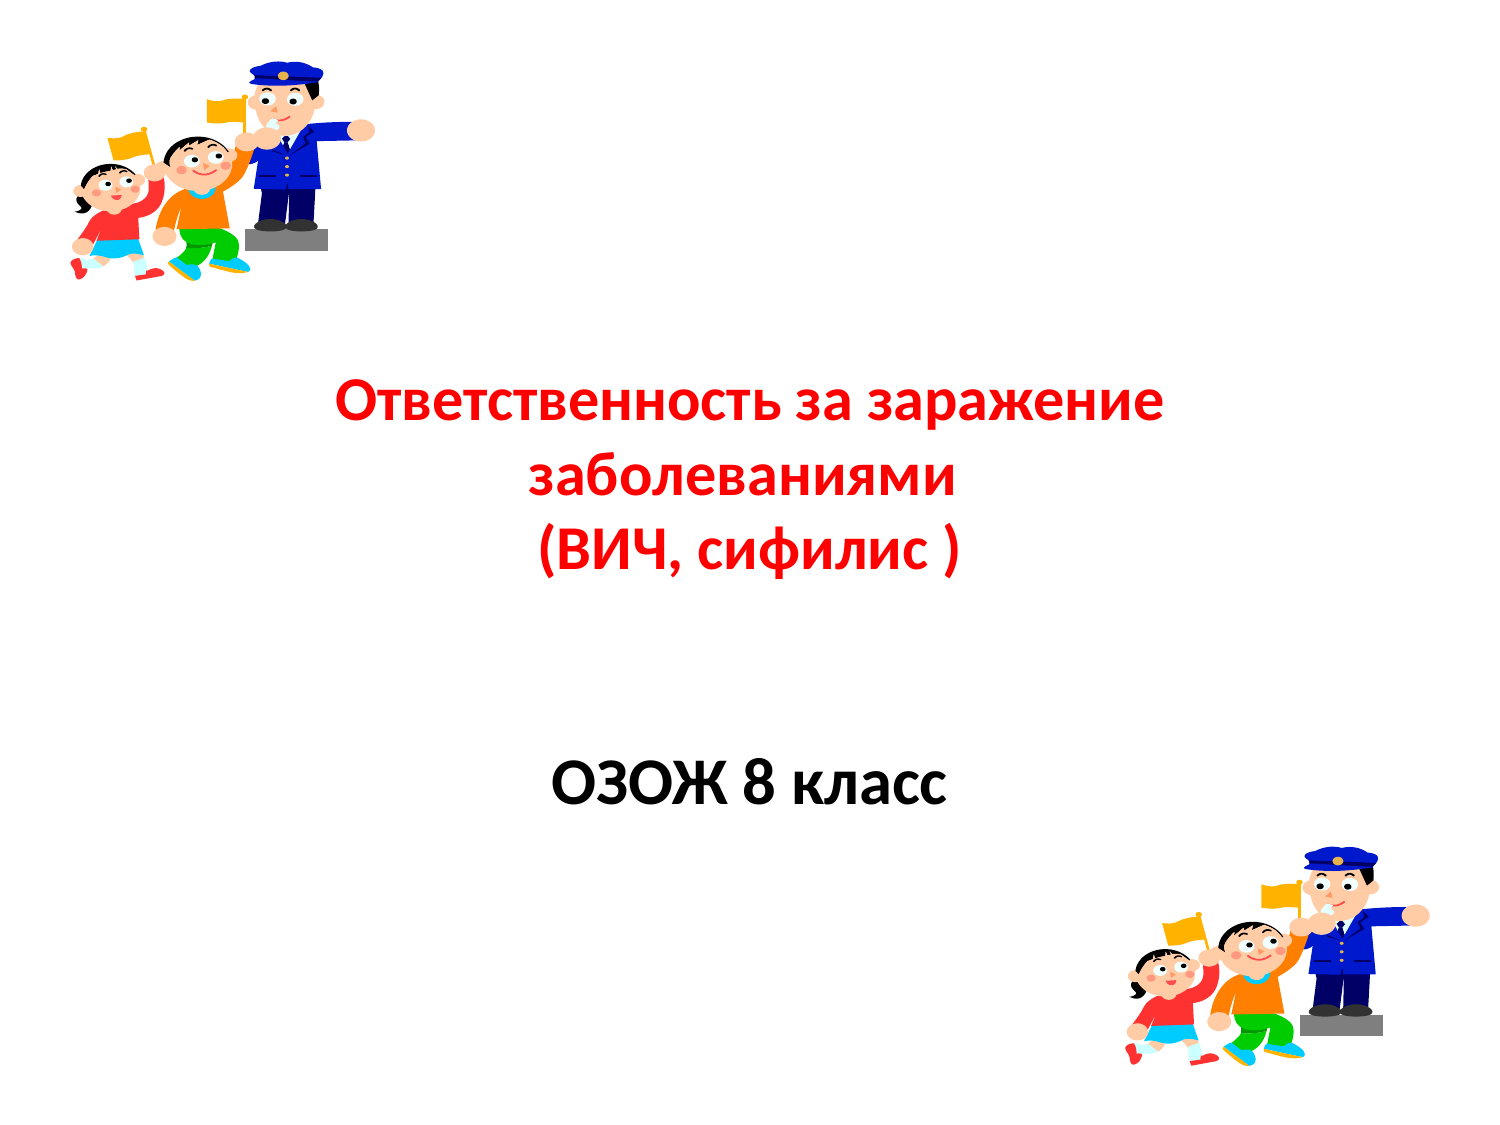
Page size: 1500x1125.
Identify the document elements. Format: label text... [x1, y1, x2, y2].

picture [70, 58, 376, 282]
picture [1124, 843, 1430, 1067]
title Ответственность за заражение заболеваниями (ВИЧ, сифилис ) [112, 349, 1388, 591]
subtitle ОЗОЖ 8 класс [224, 637, 1276, 926]
